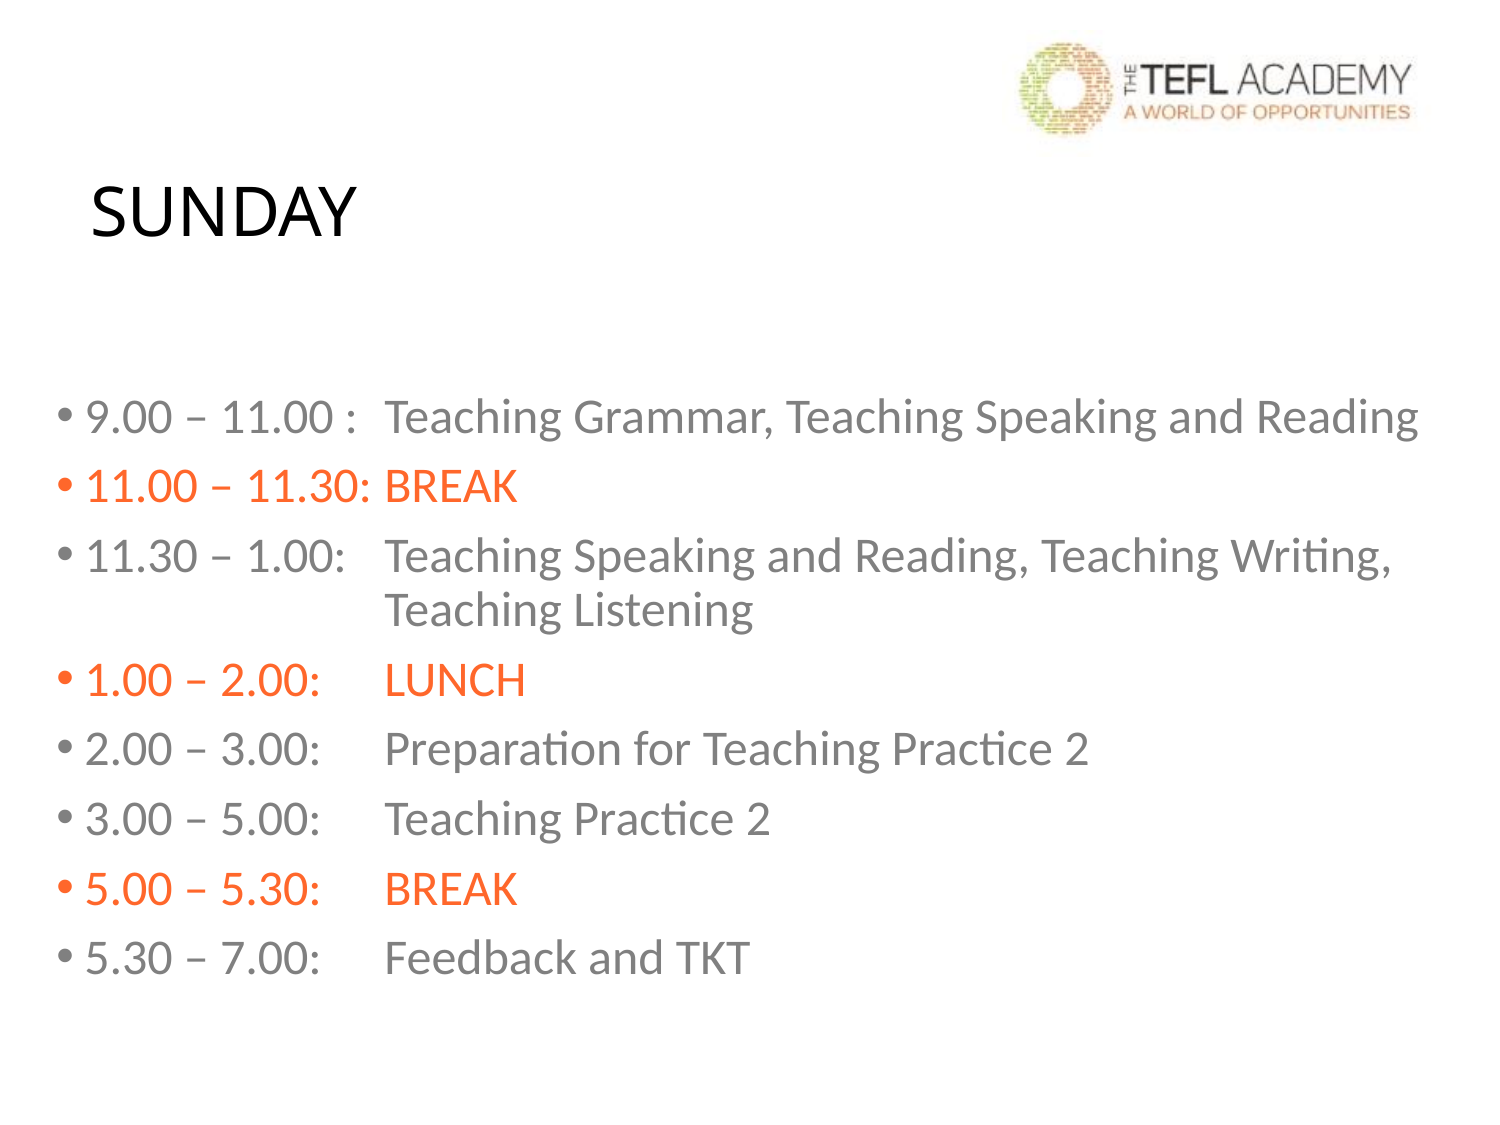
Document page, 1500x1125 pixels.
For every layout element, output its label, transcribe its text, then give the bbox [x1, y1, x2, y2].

list 9.00 – 11.00 : Teaching Grammar, Teaching Speaking and Reading 11.00 – 11.30: BREAK 11.30 – 1.00: Teaching Speaking and Reading, Teaching Writing, Teaching Listening 1.00 – 2.00: LUNCH 2.00 – 3.00: Preparation for Teaching Practice 2 3.00 – 5.00: Teaching Practice 2 5.00 – 5.30: BREAK 5.30 – 7.00: Feedback and TKT [41, 314, 1459, 1125]
picture [1002, 30, 1446, 157]
title SUNDAY [75, 125, 1425, 303]
